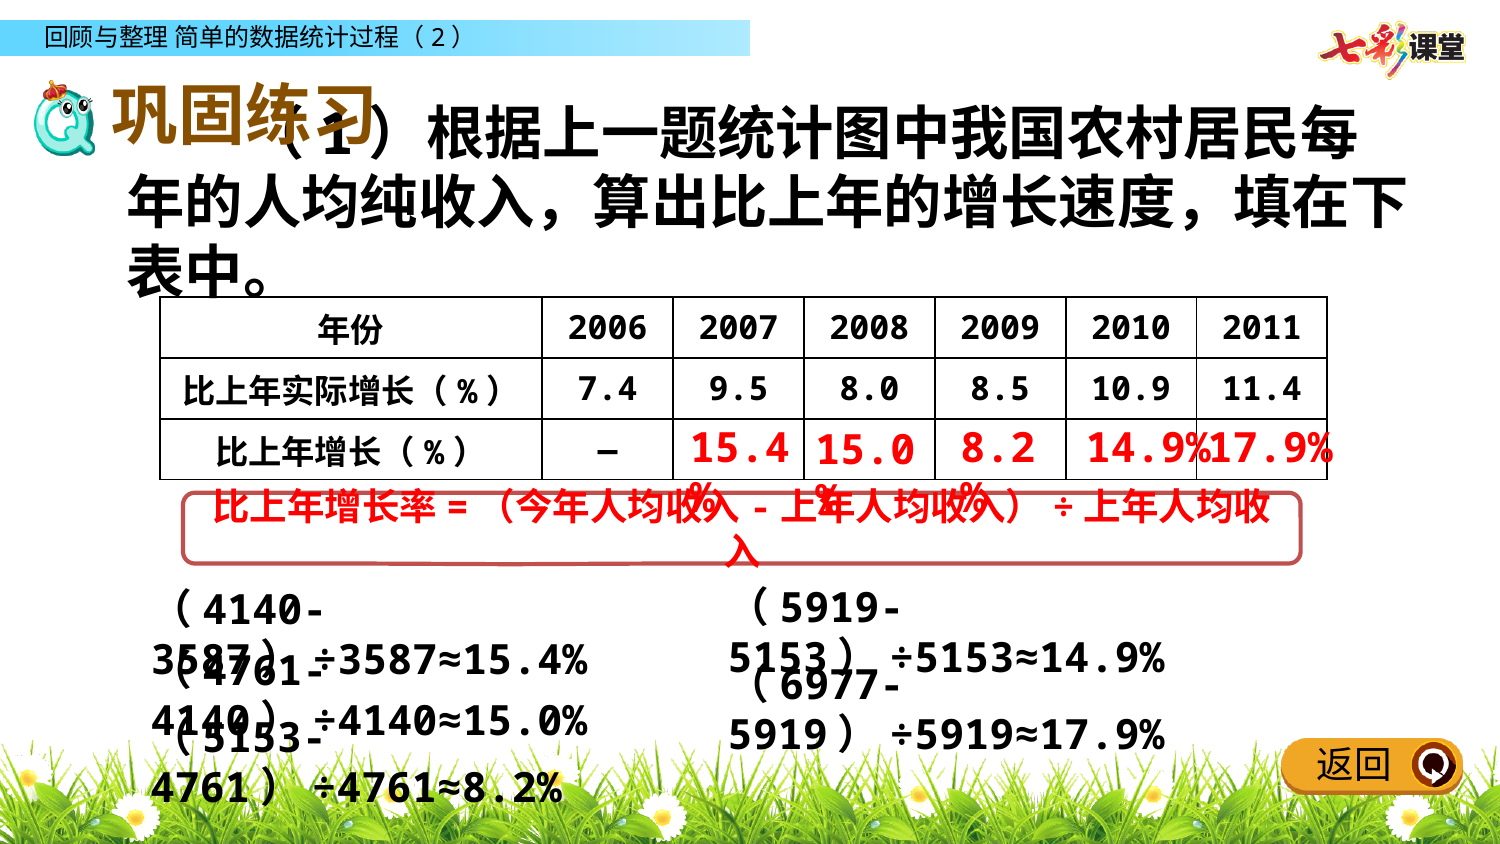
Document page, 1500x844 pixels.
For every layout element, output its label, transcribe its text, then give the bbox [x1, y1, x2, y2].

text_box （5919-5153）÷5153≈14.9% [712, 573, 1341, 650]
text_box 15.0% [800, 415, 950, 530]
text_box （4761-4140）÷4140≈15.0% [135, 636, 712, 703]
table_cell 9.5 [674, 359, 803, 418]
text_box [1281, 733, 1464, 795]
text_box 17.9% [1193, 413, 1352, 479]
table_cell 10.9 [1067, 359, 1196, 413]
table_header 2010 [1067, 298, 1196, 357]
text_box （5153-4761）÷4761≈8.2% [135, 703, 737, 819]
table_header 2006 [543, 298, 672, 357]
text_box 比上年增长率=（今年人均收入-上年人均收入）÷上年人均收入 [180, 490, 1303, 567]
text_box （4140-3587）÷3587≈15.4% [135, 575, 712, 636]
text_box （1）根据上一题统计图中我国农村居民每年的人均纯收入，算出比上年的增长速度，填在下表中。 [112, 88, 1424, 313]
table_cell 8.0 [805, 359, 934, 415]
text_box （6977-5919）÷5919≈17.9% [712, 650, 1341, 765]
table_header 2011 [1197, 298, 1326, 357]
table_cell — [543, 420, 672, 479]
table_cell 比上年增长（%） [161, 420, 541, 479]
table_header 2007 [674, 298, 803, 357]
table_cell 11.4 [1197, 359, 1326, 413]
text_box 15.4% [675, 413, 824, 529]
table_header 年份 [161, 298, 541, 357]
table_header 2009 [936, 298, 1065, 357]
text_box 8.2% [945, 413, 1072, 529]
picture [0, 740, 1500, 844]
text_box 巩固练习 [100, 67, 404, 159]
picture [34, 80, 96, 156]
table_header 2008 [805, 298, 934, 357]
table_cell 8.5 [936, 359, 1065, 415]
table_cell 比上年实际增长（%） [161, 359, 541, 418]
picture [1316, 20, 1468, 80]
text_box 14.9% [1071, 413, 1193, 479]
table_cell 7.4 [543, 359, 672, 418]
